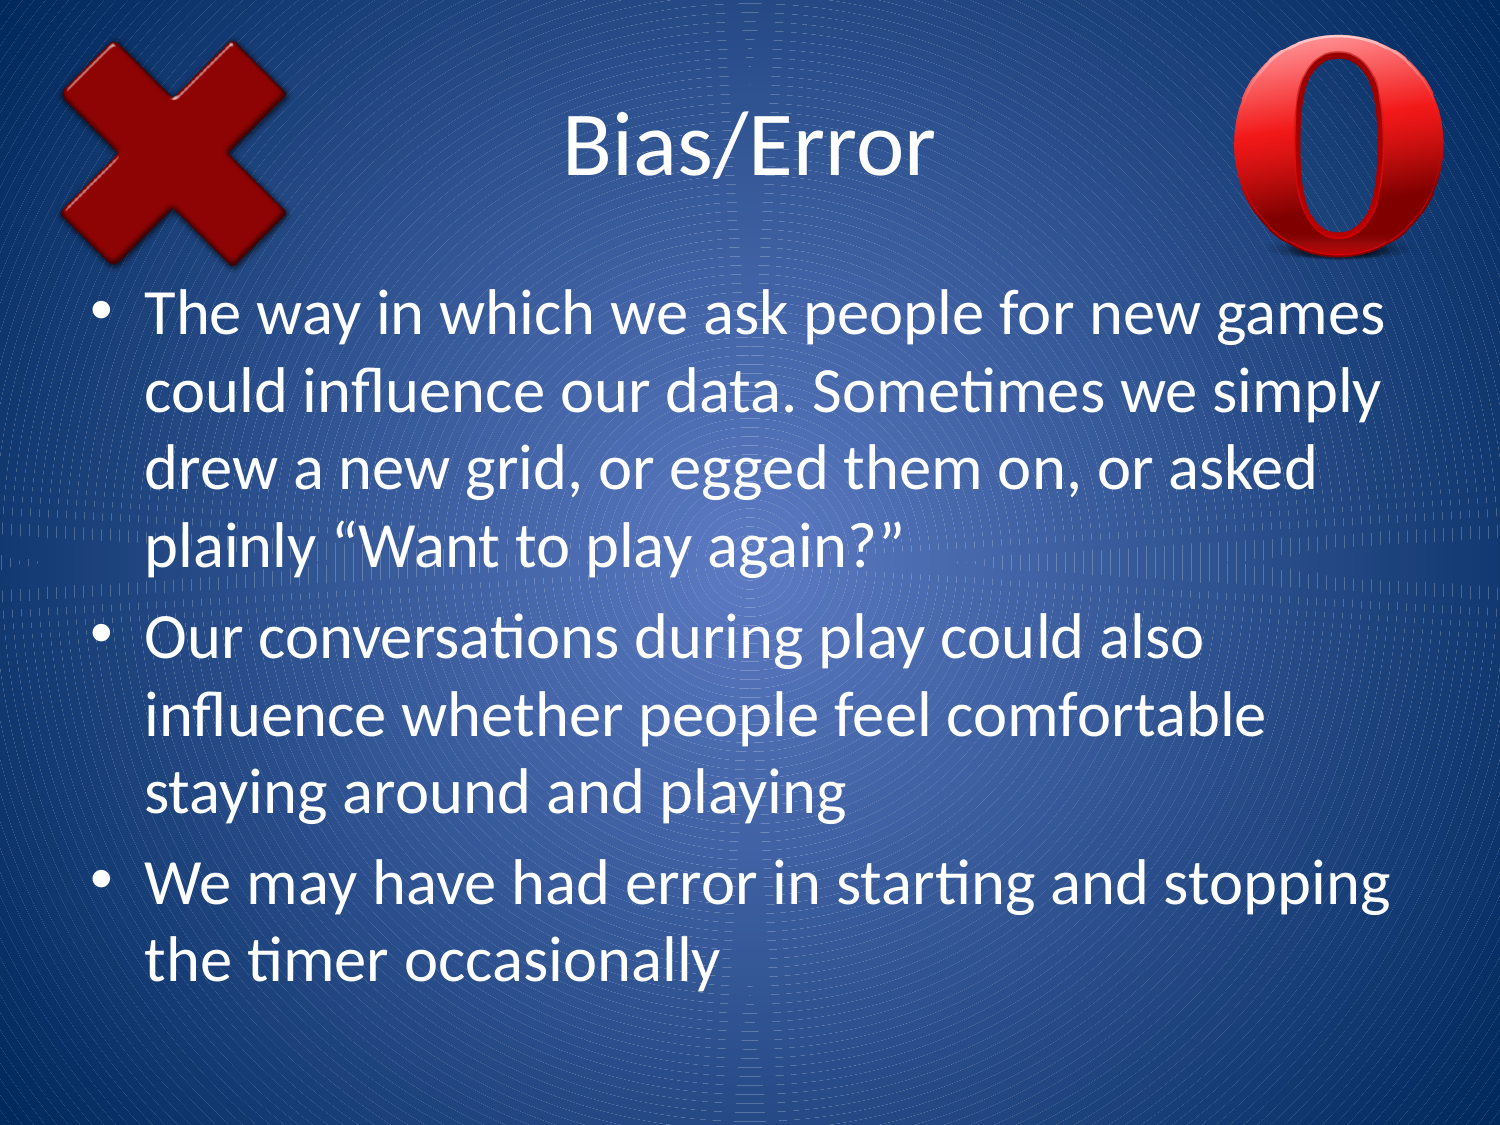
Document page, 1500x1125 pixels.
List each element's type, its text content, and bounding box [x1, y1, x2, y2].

picture [1213, 22, 1461, 270]
title Bias/Error [344, 45, 1208, 233]
picture [6, 0, 339, 318]
list The way in which we ask people for new games could influence our data. Sometimes we simply drew a new grid, or egged them on, or asked plainly “Want to play again?” Our conversations during play could also influence whether people feel comfortable staying around and playing We may have had error in starting and stopping the timer occasionally [75, 262, 1425, 1005]
